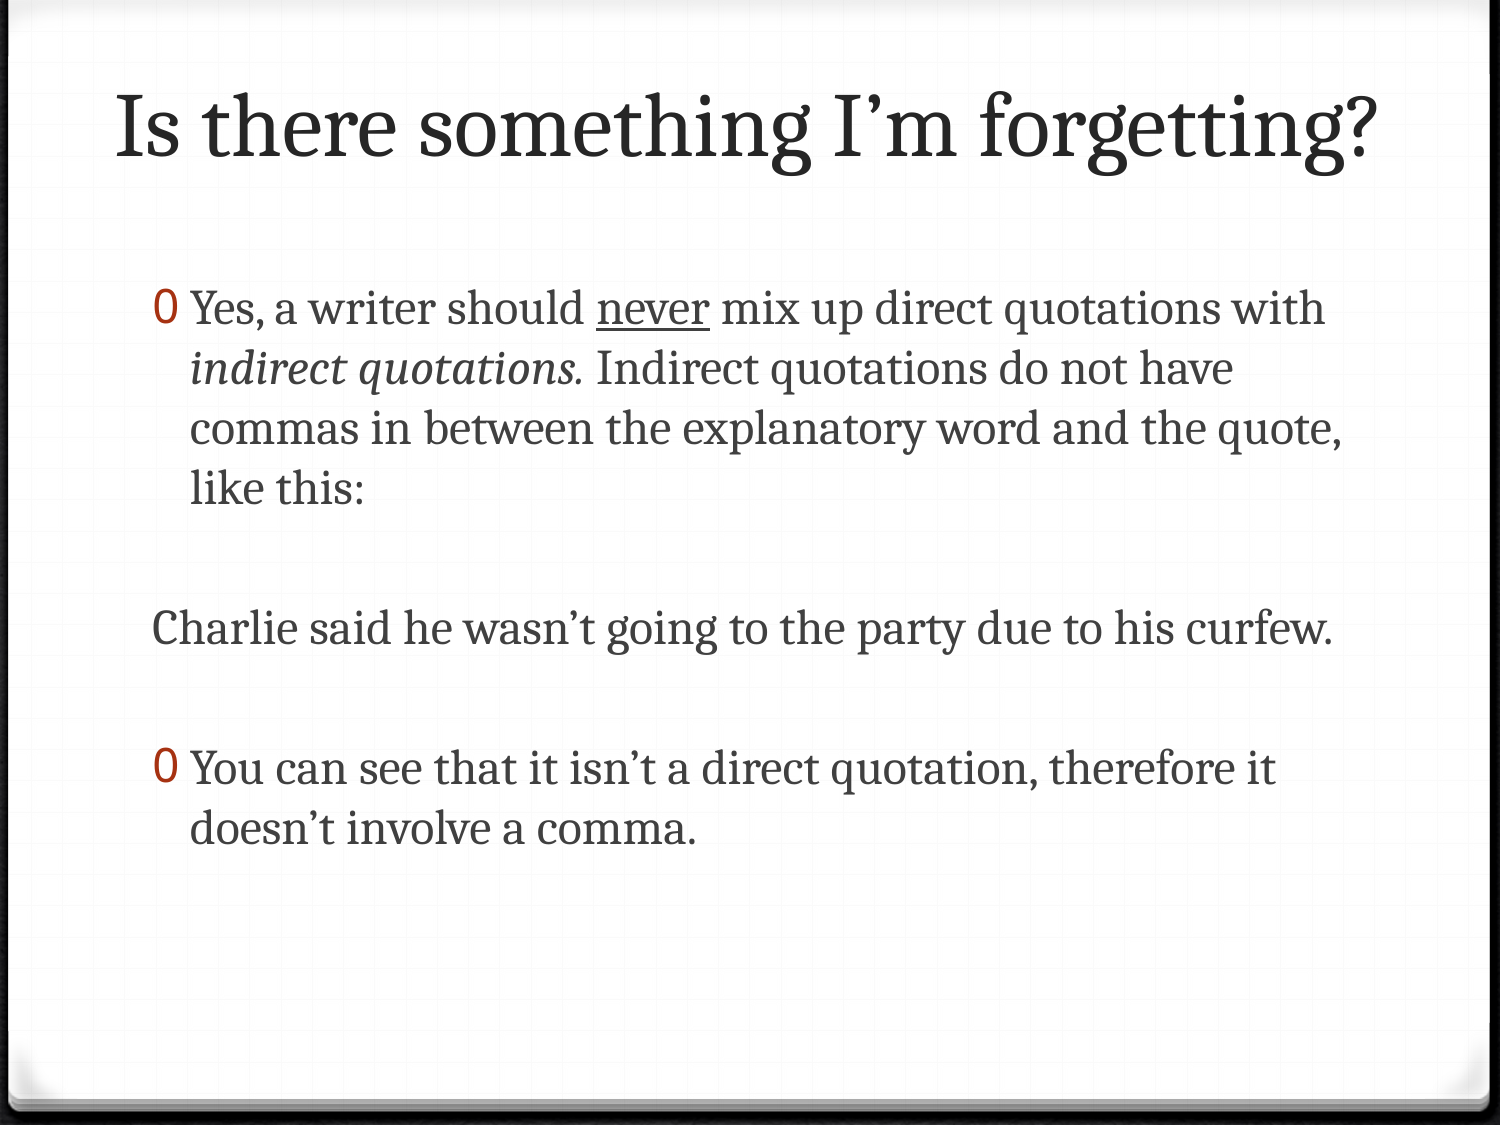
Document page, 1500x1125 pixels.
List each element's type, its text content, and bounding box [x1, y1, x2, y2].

title Is there something I’m forgetting? [0, 1, 1500, 239]
picture [0, 239, 1500, 1125]
list Yes, a writer should never mix up direct quotations with indirect quotations. Indirect quotations do not have commas in between the explanatory word and the quote, like this: Charlie said he wasn’t going to the party due to his curfew. You can see that it isn’t a direct quotation, therefore it doesn’t involve a comma. [137, 267, 1363, 983]
